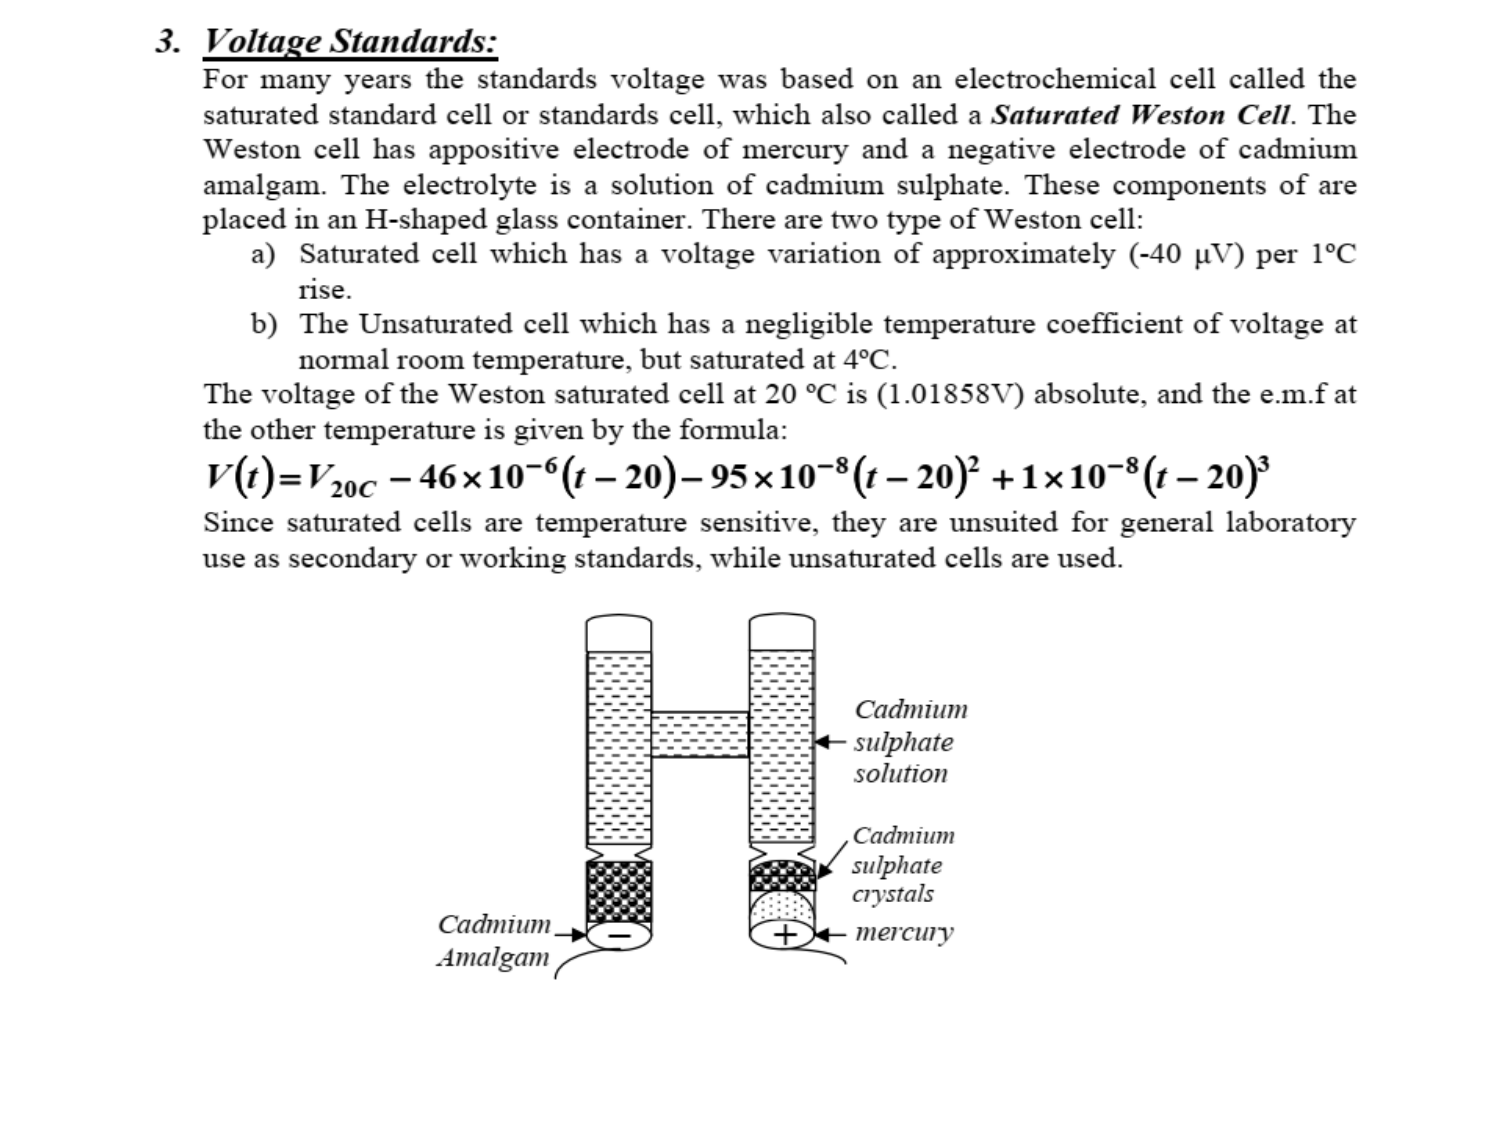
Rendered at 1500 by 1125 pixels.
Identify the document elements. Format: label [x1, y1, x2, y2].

list [87, 0, 1413, 1006]
